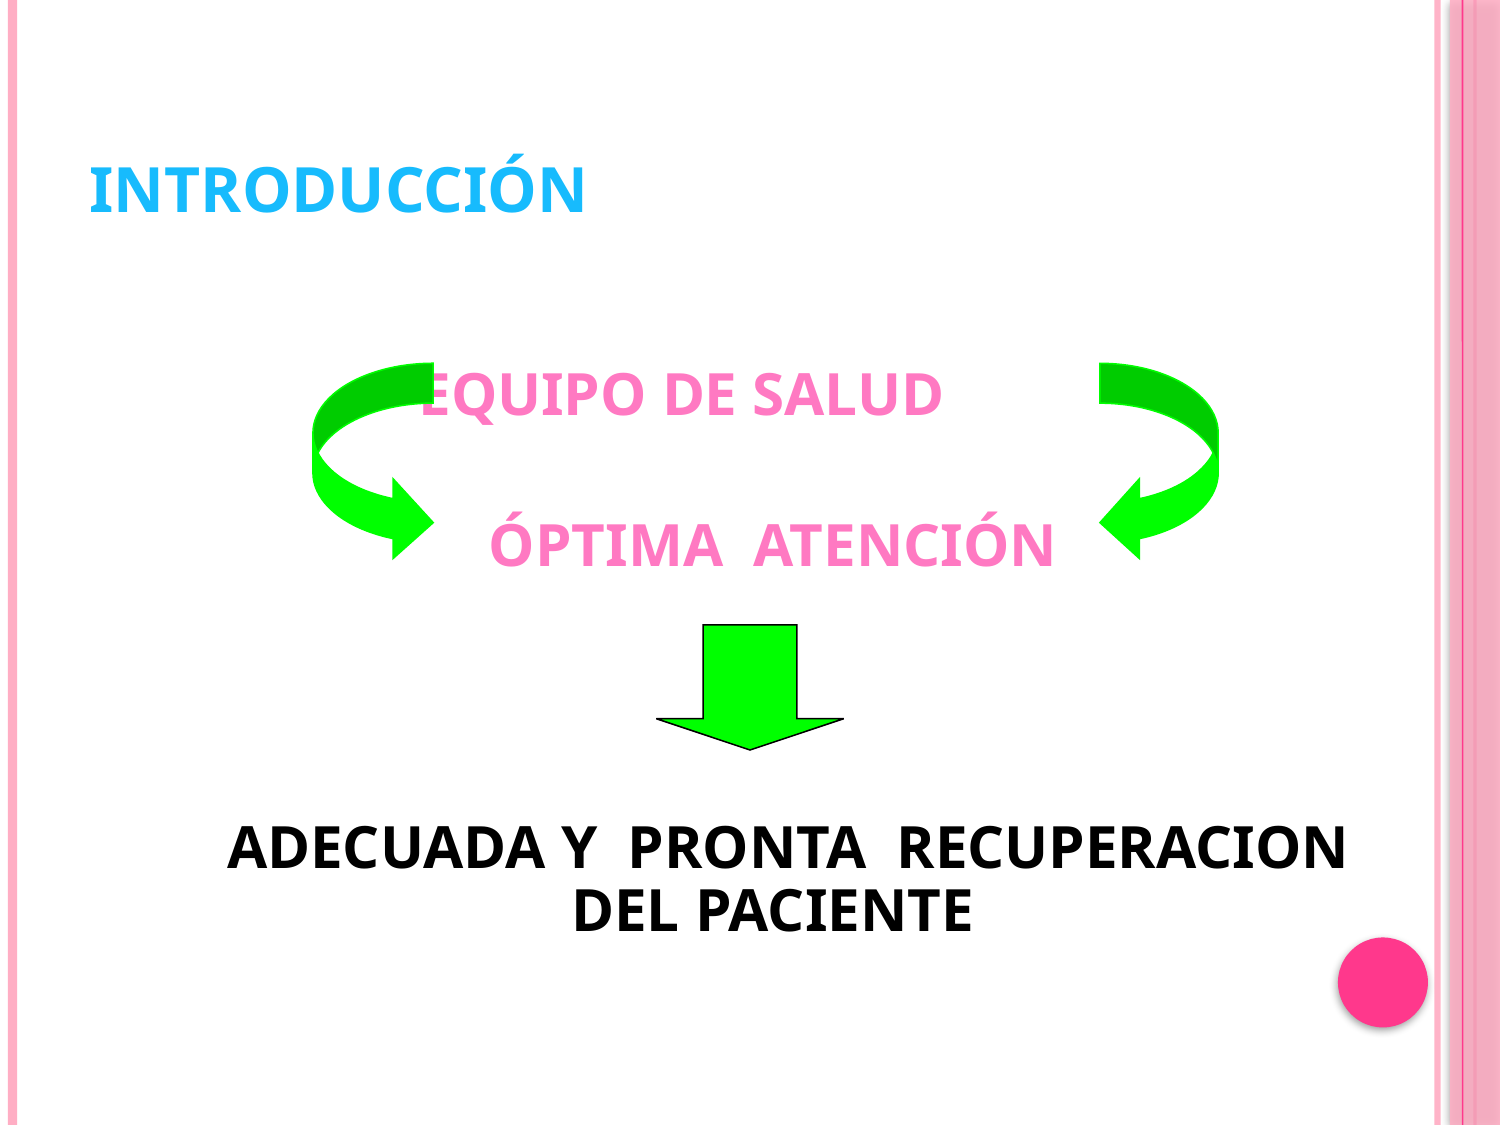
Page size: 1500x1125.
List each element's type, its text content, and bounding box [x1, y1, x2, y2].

text_box [312, 363, 434, 559]
text_box [656, 624, 844, 751]
list EQUIPO DE SALUD ÓPTIMA ATENCIÓN ADECUADA Y PRONTA RECUPERACION DEL PACIENTE [75, 275, 1425, 1018]
title Introducción [75, 45, 1300, 233]
text_box [1099, 363, 1219, 559]
